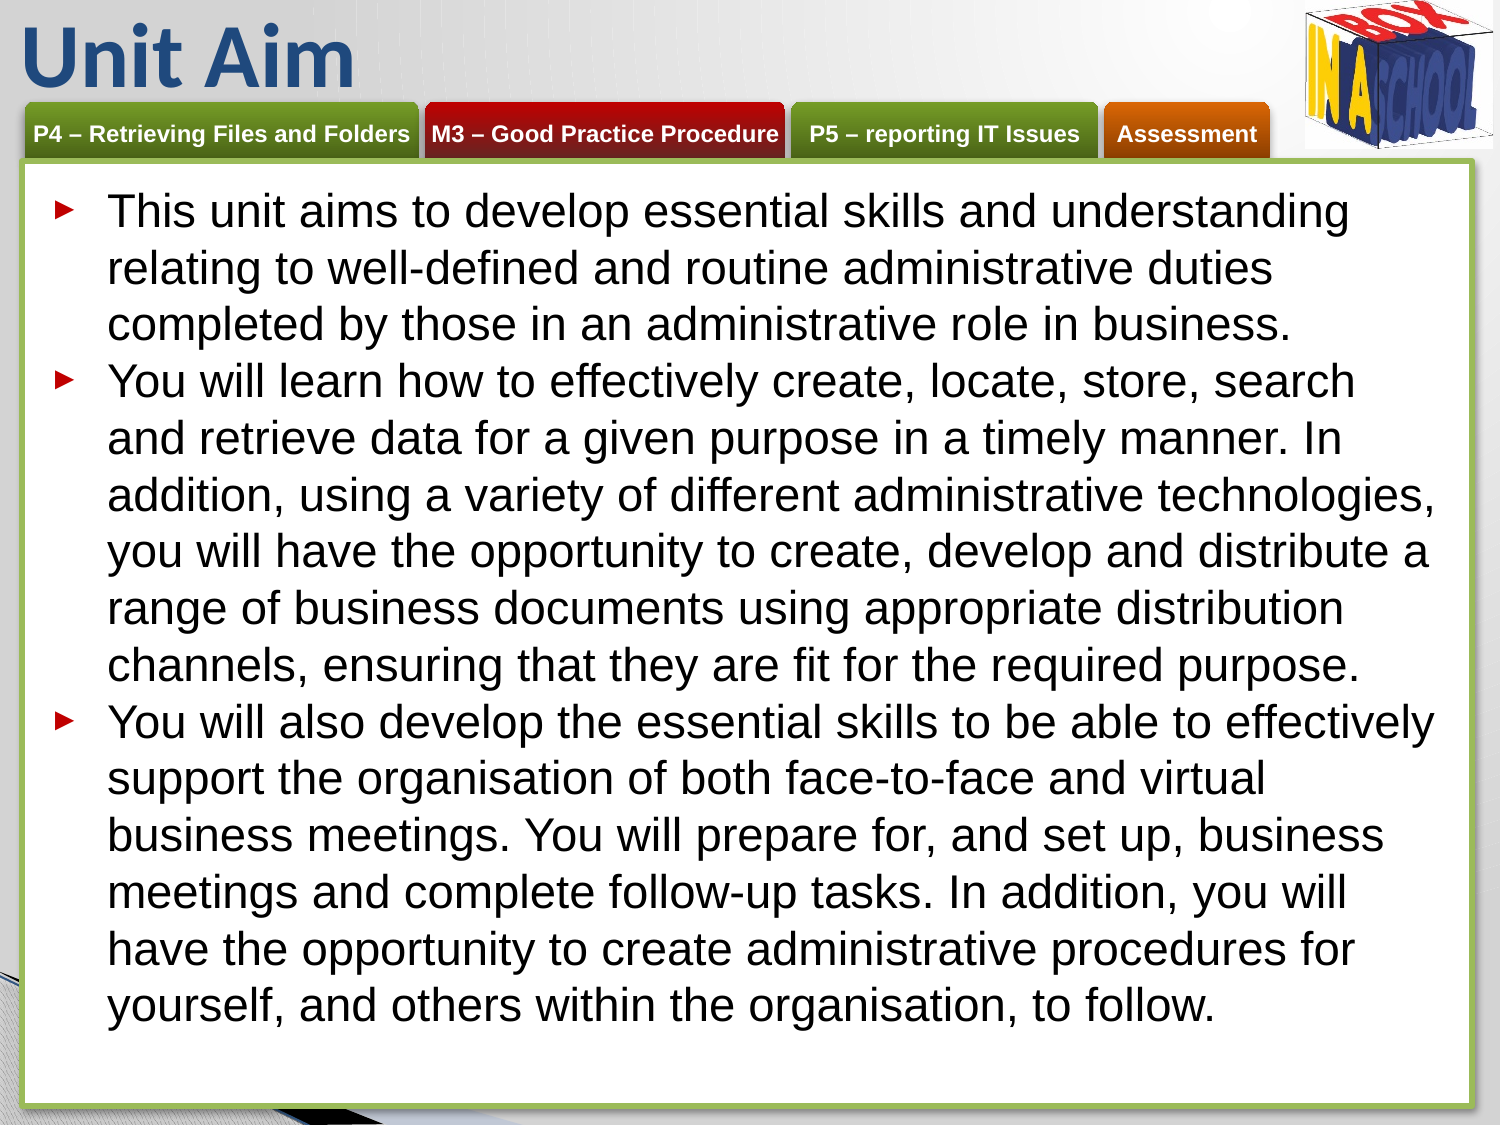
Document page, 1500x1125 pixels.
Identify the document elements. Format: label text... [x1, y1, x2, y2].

text_box This unit aims to develop essential skills and understanding relating to well-defined and routine administrative duties completed by those in an administrative role in business. You will learn how to effectively create, locate, store, search and retrieve data for a given purpose in a timely manner. In addition, using a variety of different administrative technologies, you will have the opportunity to create, develop and distribute a range of business documents using appropriate distribution channels, ensuring that they are fit for the required purpose. You will also develop the essential skills to be able to effectively support the organisation of both face-to-face and virtual business meetings. You will prepare for, and set up, business meetings and complete follow-up tasks. In addition, you will have the opportunity to create administrative procedures for yourself, and others within the organisation, to follow. [34, 172, 1454, 1039]
title Unit Aim [5, 0, 1270, 102]
picture [281, 1114, 303, 1125]
picture [1305, 0, 1494, 149]
